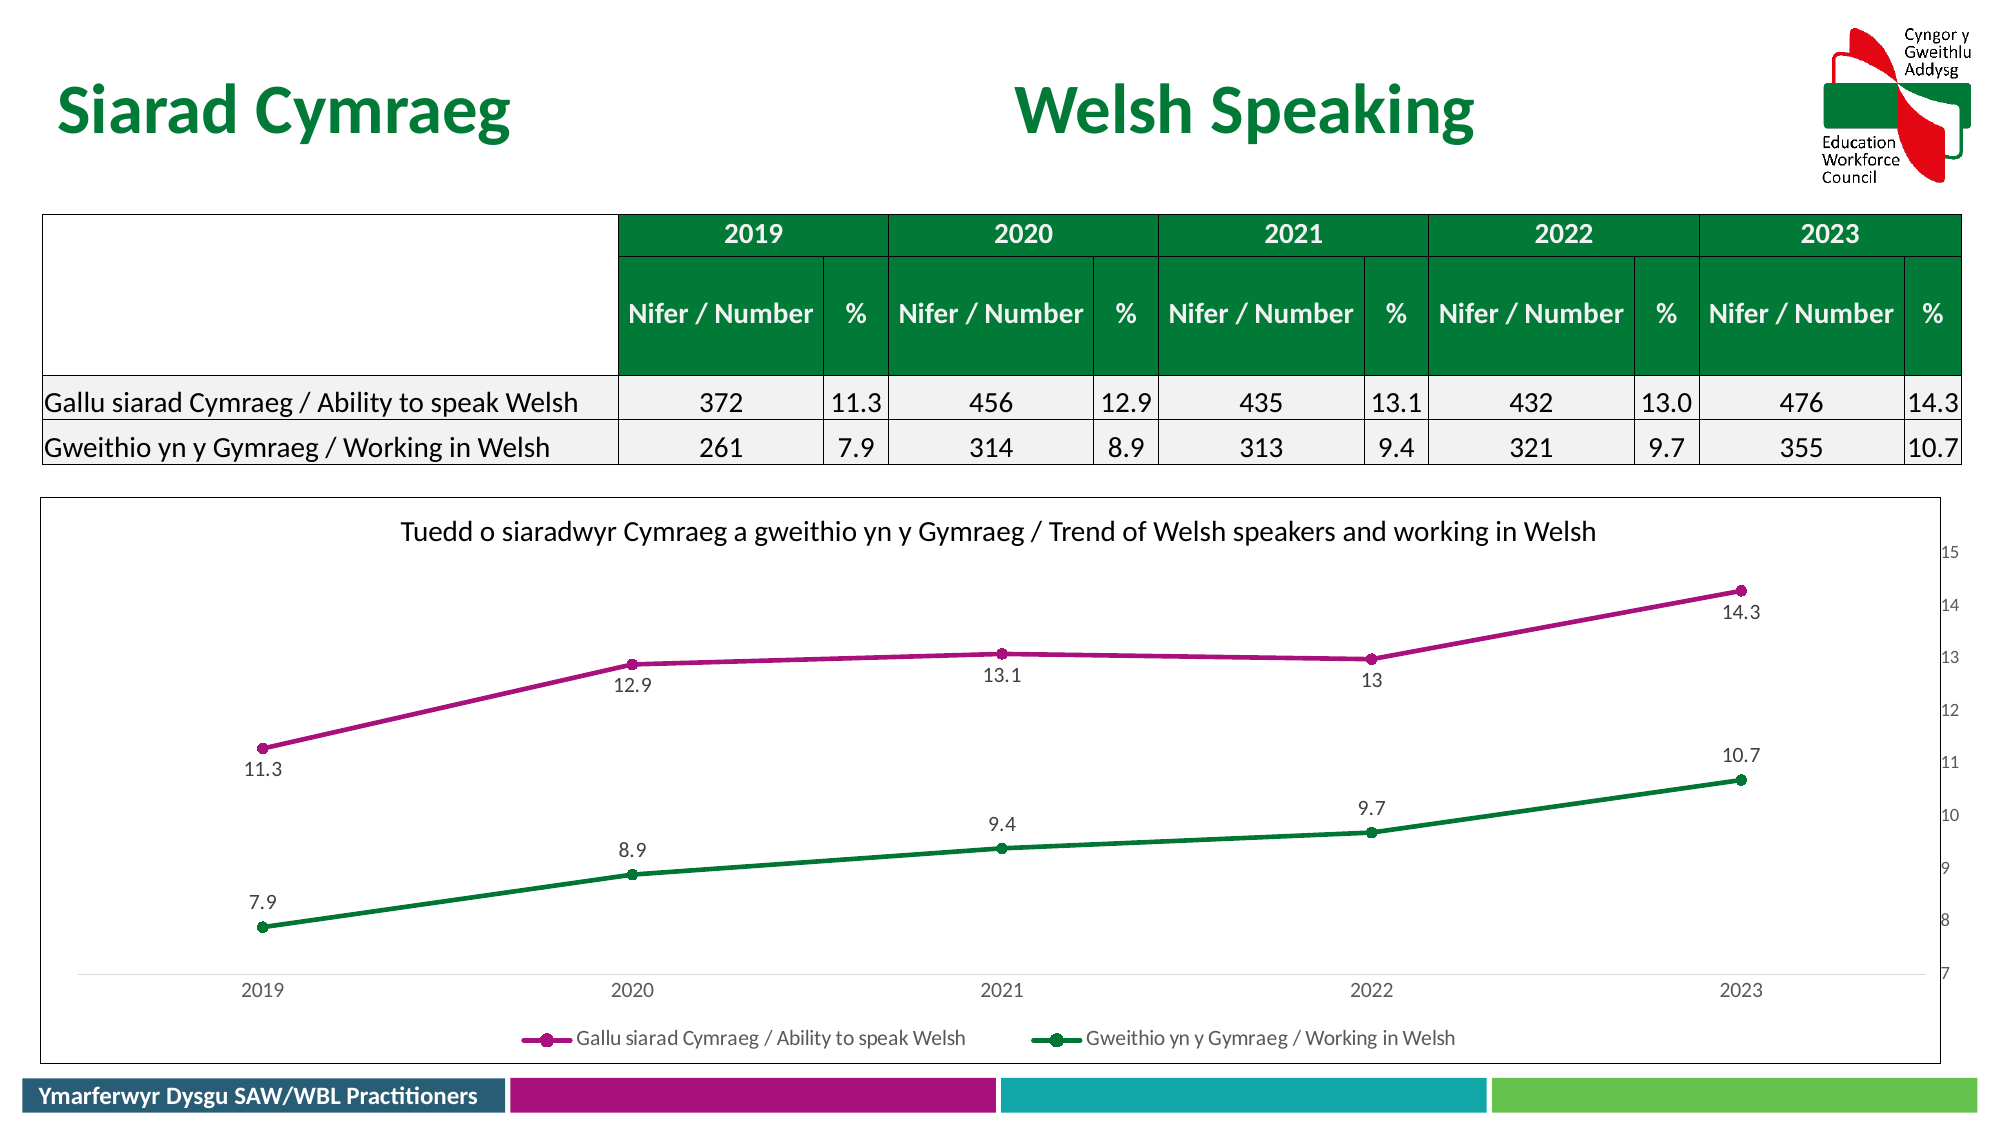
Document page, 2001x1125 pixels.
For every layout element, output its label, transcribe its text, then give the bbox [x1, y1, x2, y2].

table_cell Nifer / Number [889, 257, 1093, 375]
text_box Siarad Cymraeg [42, 64, 825, 142]
table_cell 11.3 [824, 376, 888, 419]
table_cell 7.9 [824, 420, 888, 464]
table_cell 8.9 [1094, 420, 1158, 464]
table_cell 261 [619, 420, 823, 464]
table_cell % [824, 257, 888, 375]
table_cell Nifer / Number [1159, 257, 1364, 375]
table_cell 432 [1429, 376, 1634, 419]
table_cell 9.4 [1365, 420, 1428, 464]
table_cell 313 [1159, 420, 1364, 464]
table_cell 372 [619, 376, 823, 419]
table_cell % [1365, 257, 1428, 375]
table_cell 314 [889, 420, 1093, 464]
table_cell 14.3 [1905, 376, 1961, 419]
table_cell 9.7 [1635, 420, 1699, 464]
table_cell % [1905, 257, 1961, 375]
table_header 2021 [1159, 215, 1428, 256]
table_header 2019 [619, 215, 888, 256]
table_cell Nifer / Number [1700, 257, 1904, 375]
table_header 2022 [1429, 215, 1699, 256]
table_cell % [1094, 257, 1158, 375]
text_box Welsh Speaking [999, 64, 1828, 142]
table_header [43, 215, 618, 375]
table_cell 10.7 [1905, 420, 1961, 464]
table_cell 435 [1159, 376, 1364, 419]
table_cell Nifer / Number [1429, 257, 1634, 375]
picture [1822, 28, 1971, 183]
table_cell Nifer / Number [619, 257, 823, 375]
table_cell 476 [1700, 376, 1904, 419]
table_cell % [1635, 257, 1699, 375]
table_cell 12.9 [1094, 376, 1158, 419]
text_box Ymarferwyr Dysgu SAW/WBL Practitioners [23, 1075, 525, 1125]
table_cell 355 [1700, 420, 1904, 464]
table_cell Gallu siarad Cymraeg / Ability to speak Welsh [43, 376, 618, 419]
table_cell 321 [1429, 420, 1634, 464]
table_cell 13.0 [1635, 376, 1699, 419]
table_cell 456 [889, 376, 1093, 419]
table_cell Gweithio yn y Gymraeg / Working in Welsh [43, 420, 618, 464]
table_header 2023 [1700, 215, 1961, 256]
table_header 2020 [889, 215, 1158, 256]
table_cell 13.1 [1365, 376, 1428, 419]
chart [40, 497, 1960, 1064]
